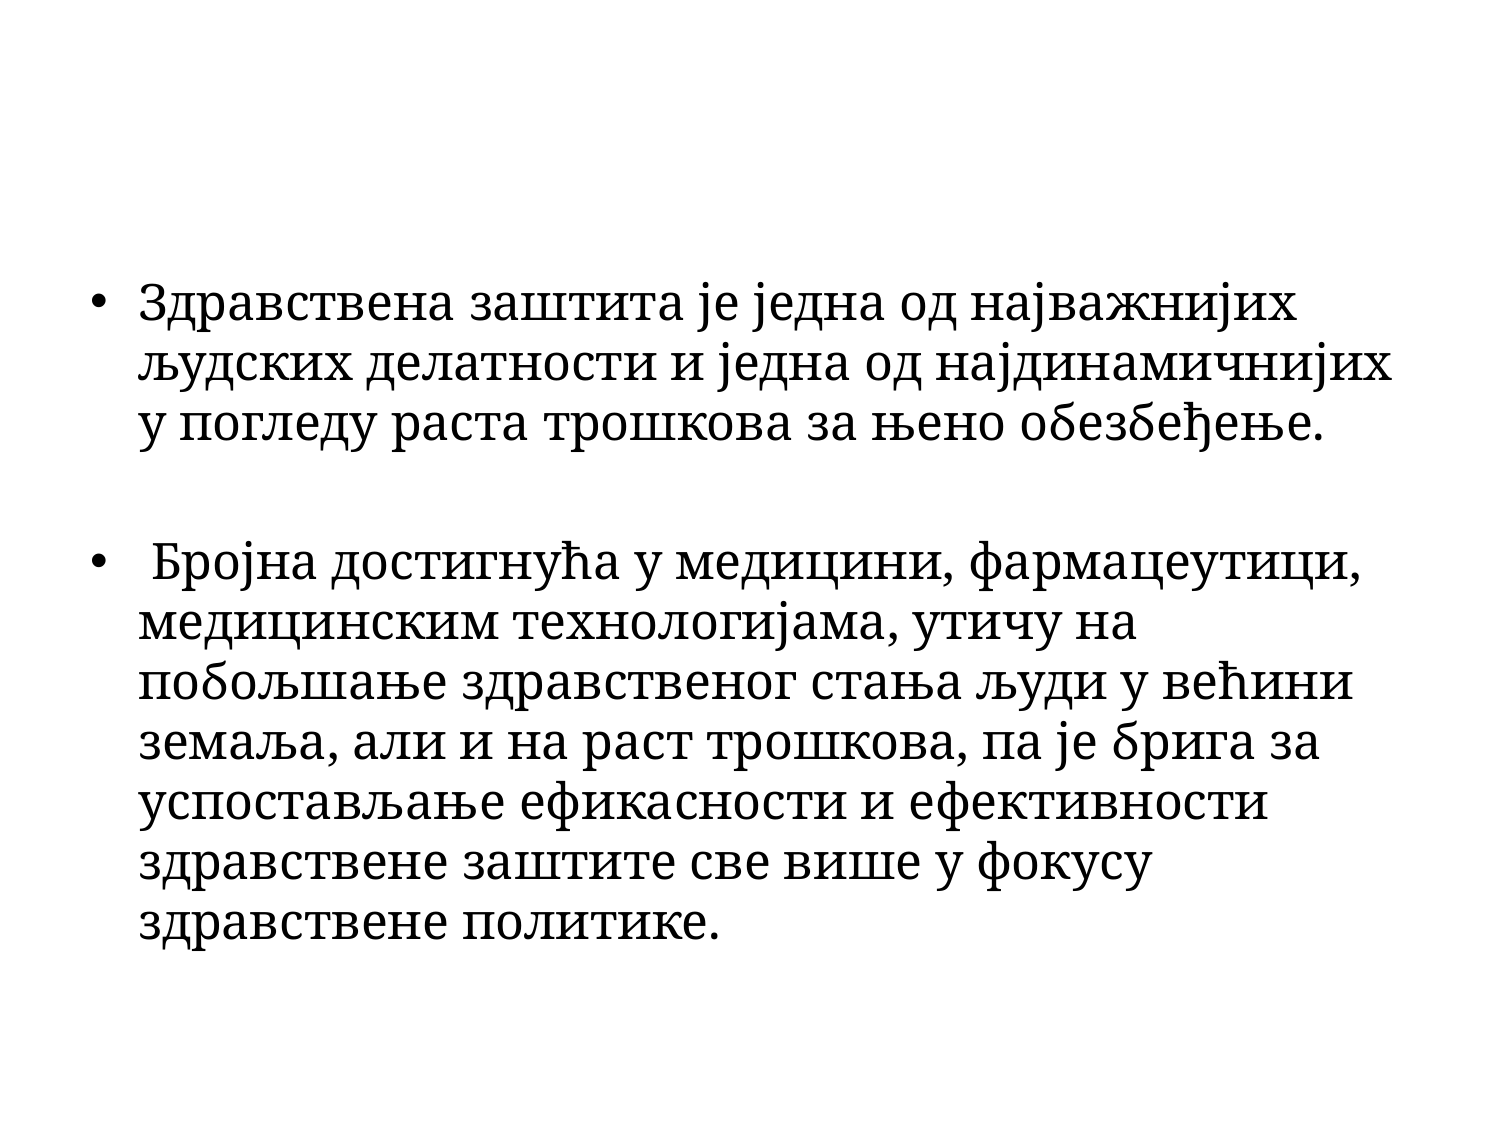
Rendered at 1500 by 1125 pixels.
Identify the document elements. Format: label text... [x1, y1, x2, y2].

list Здравствена заштита је једна од најважнијих људских делатности и једна од најдинамичнијих у погледу раста трошкова за њено обезбеђење. Бројна достигнућа у медицини, фармацеутици, медицинским технологијама, утичу на побољшање здравственог стања људи у већини земаља, али и на раст трошкова, па је брига за успостављање ефикасности и ефективности здравствене заштите све више у фокусу здравствене политике. [75, 262, 1425, 1005]
